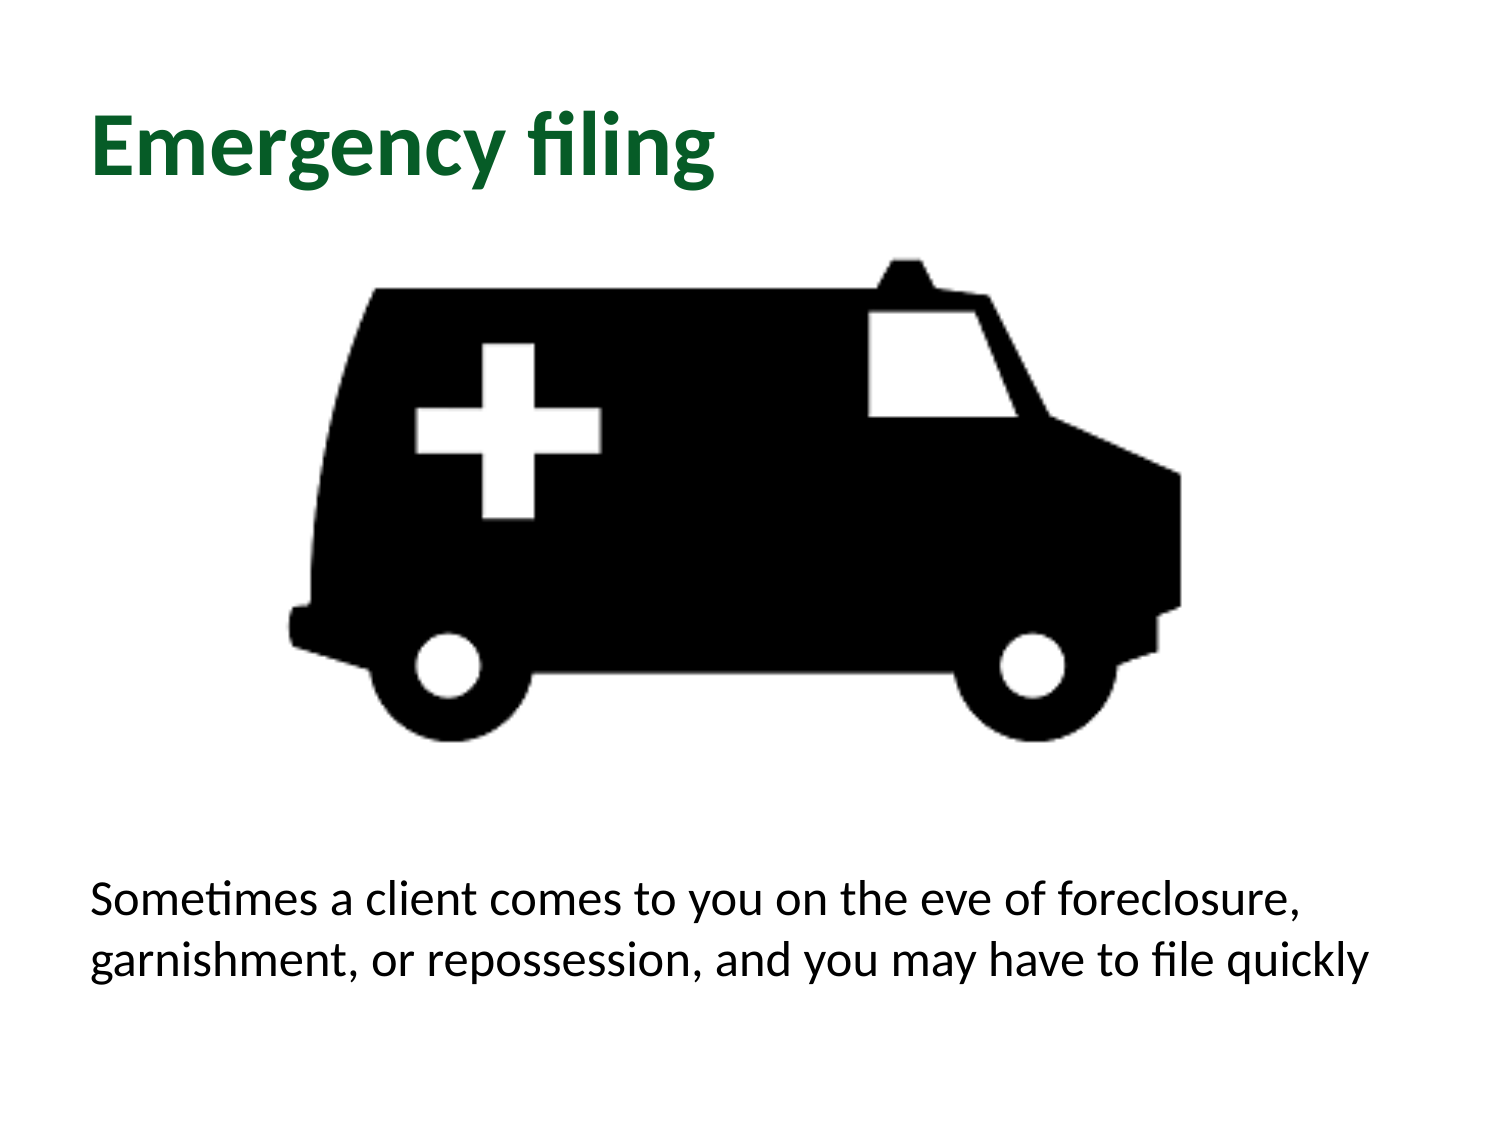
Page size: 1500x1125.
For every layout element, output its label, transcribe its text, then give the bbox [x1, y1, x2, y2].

list Sometimes a client comes to you on the eve of foreclosure, garnishment, or repossession, and you may have to file quickly [75, 262, 1425, 1005]
title Emergency filing [75, 45, 1425, 233]
picture [274, 237, 1194, 765]
